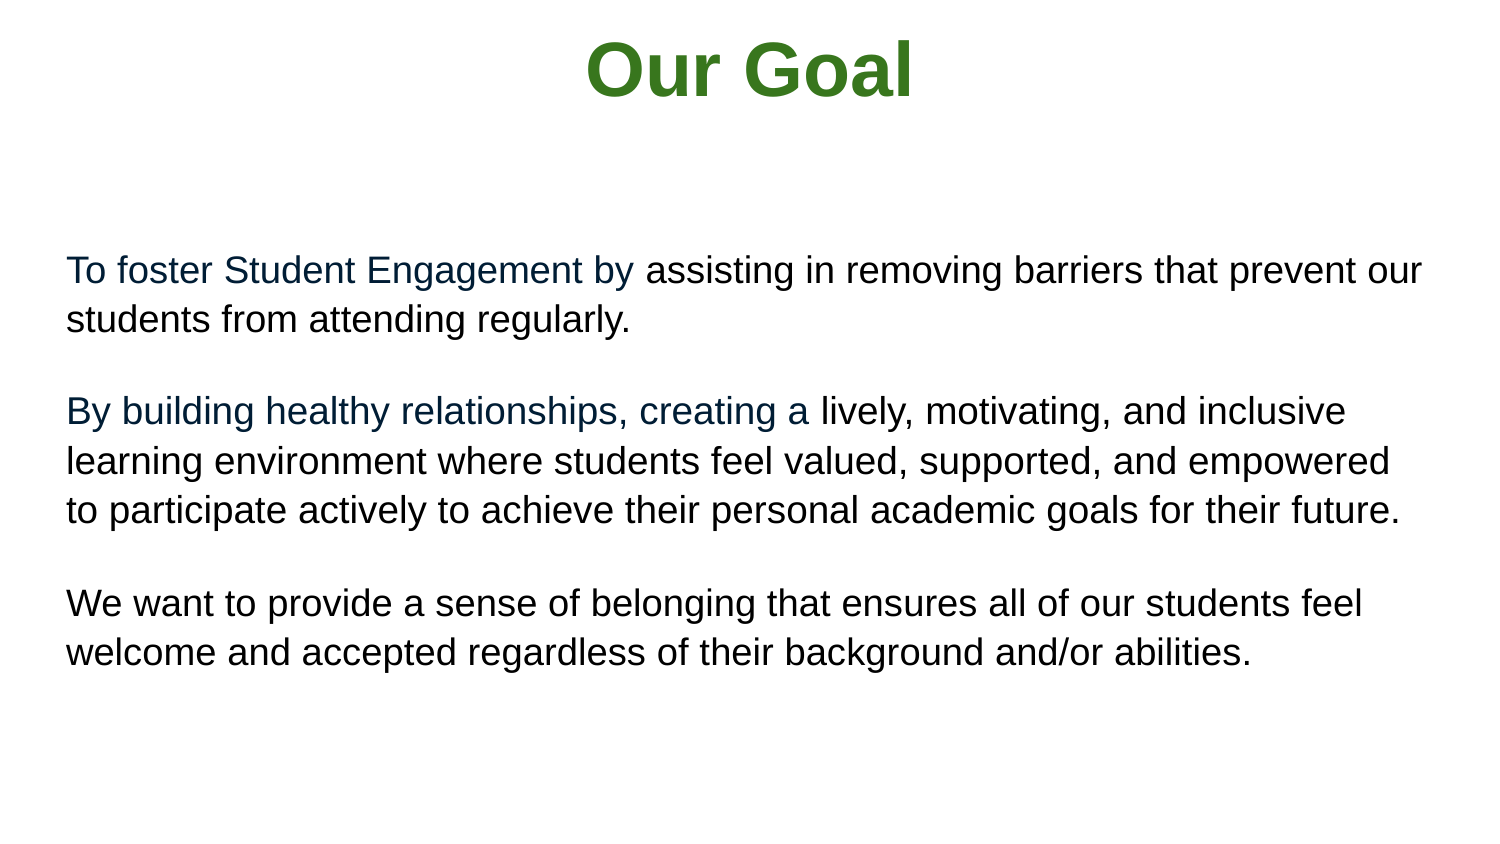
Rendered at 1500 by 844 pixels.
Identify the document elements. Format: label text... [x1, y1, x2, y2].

title Our Goal [51, 11, 1449, 189]
list To foster Student Engagement by assisting in removing barriers that prevent our students from attending regularly. By building healthy relationships, creating a lively, motivating, and inclusive learning environment where students feel valued, supported, and empowered to participate actively to achieve their personal academic goals for their future. We want to provide a sense of belonging that ensures all of our students feel welcome and accepted regardless of their background and/or abilities. [51, 189, 1449, 750]
